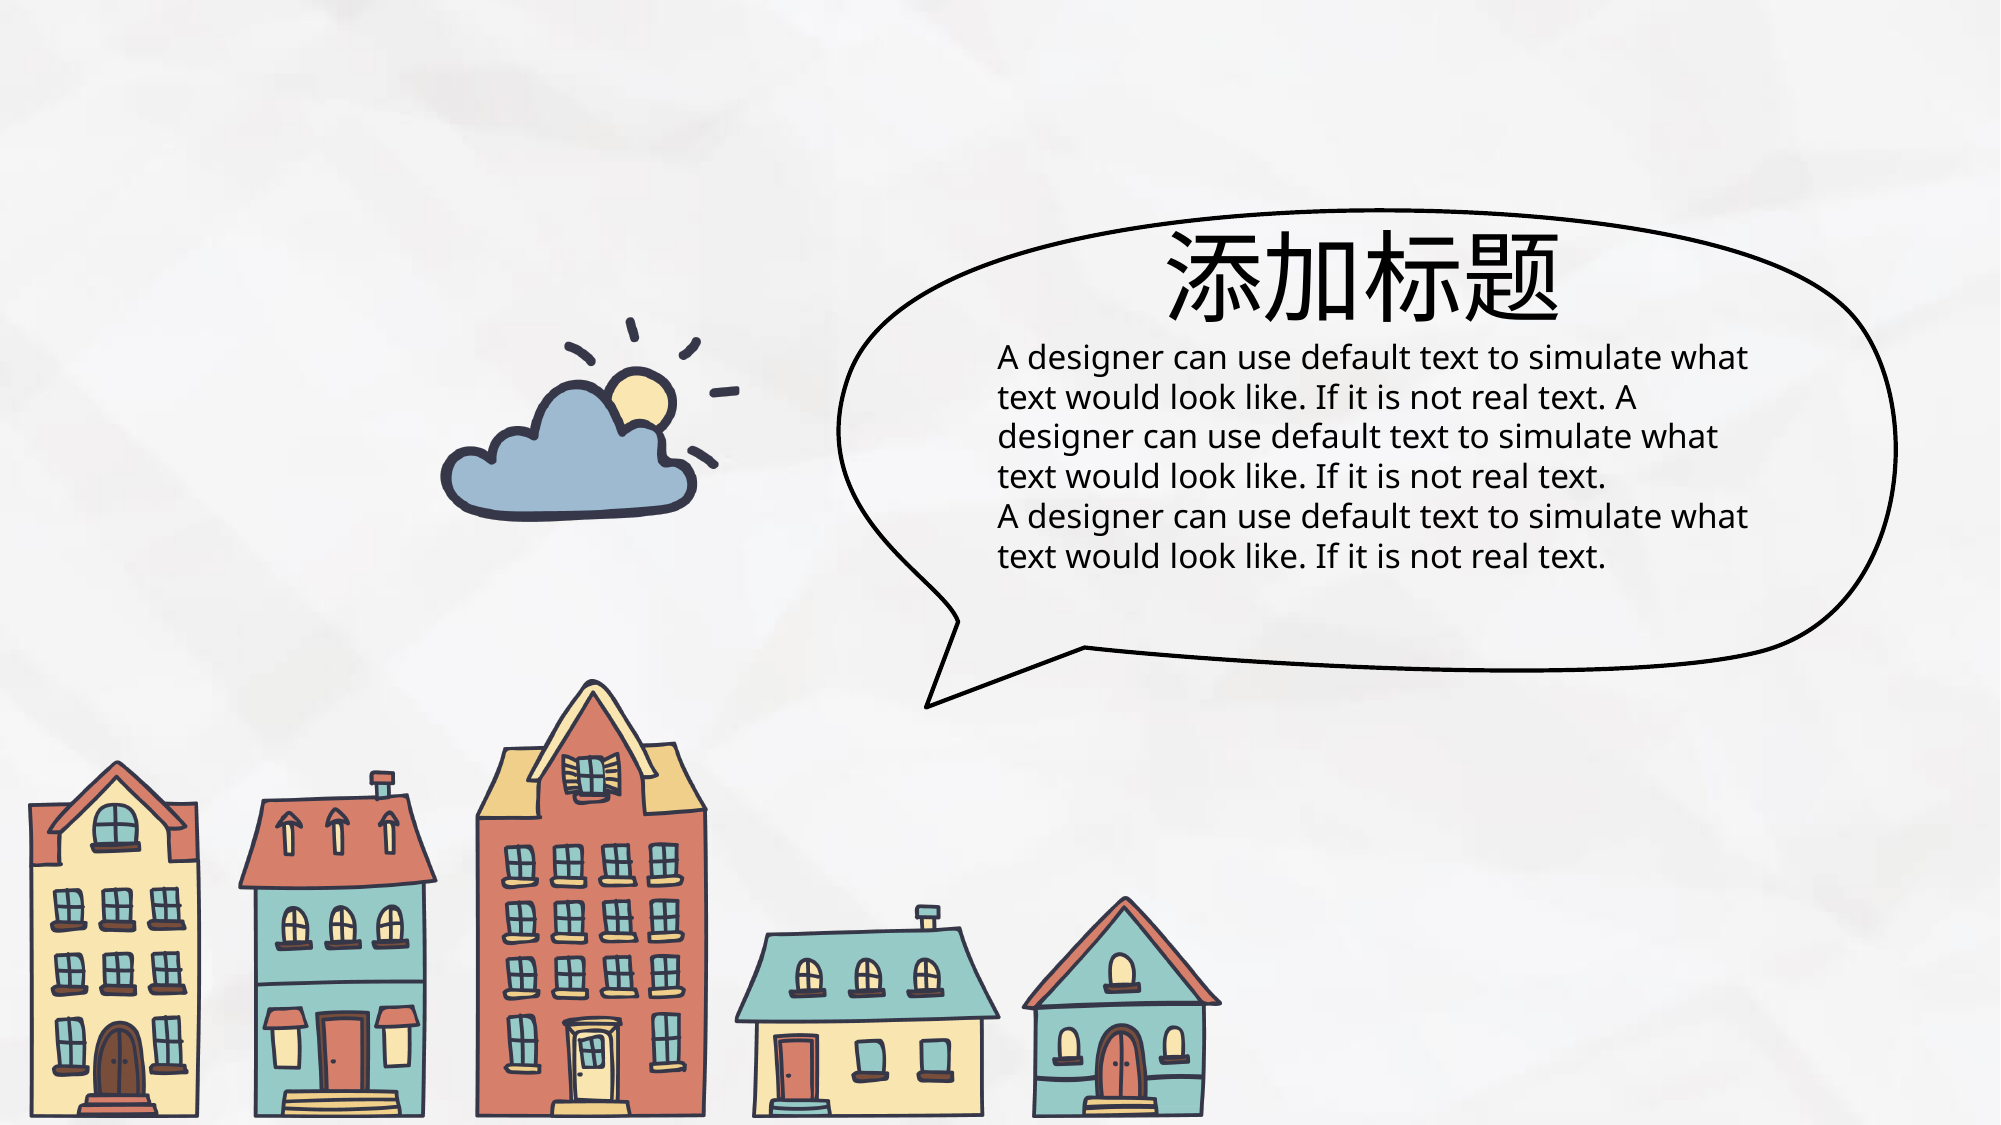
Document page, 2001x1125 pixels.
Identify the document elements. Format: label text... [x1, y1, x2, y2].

text_box 添加标题 [1148, 207, 1631, 343]
picture [0, 0, 2001, 1125]
text_box [838, 226, 1896, 679]
